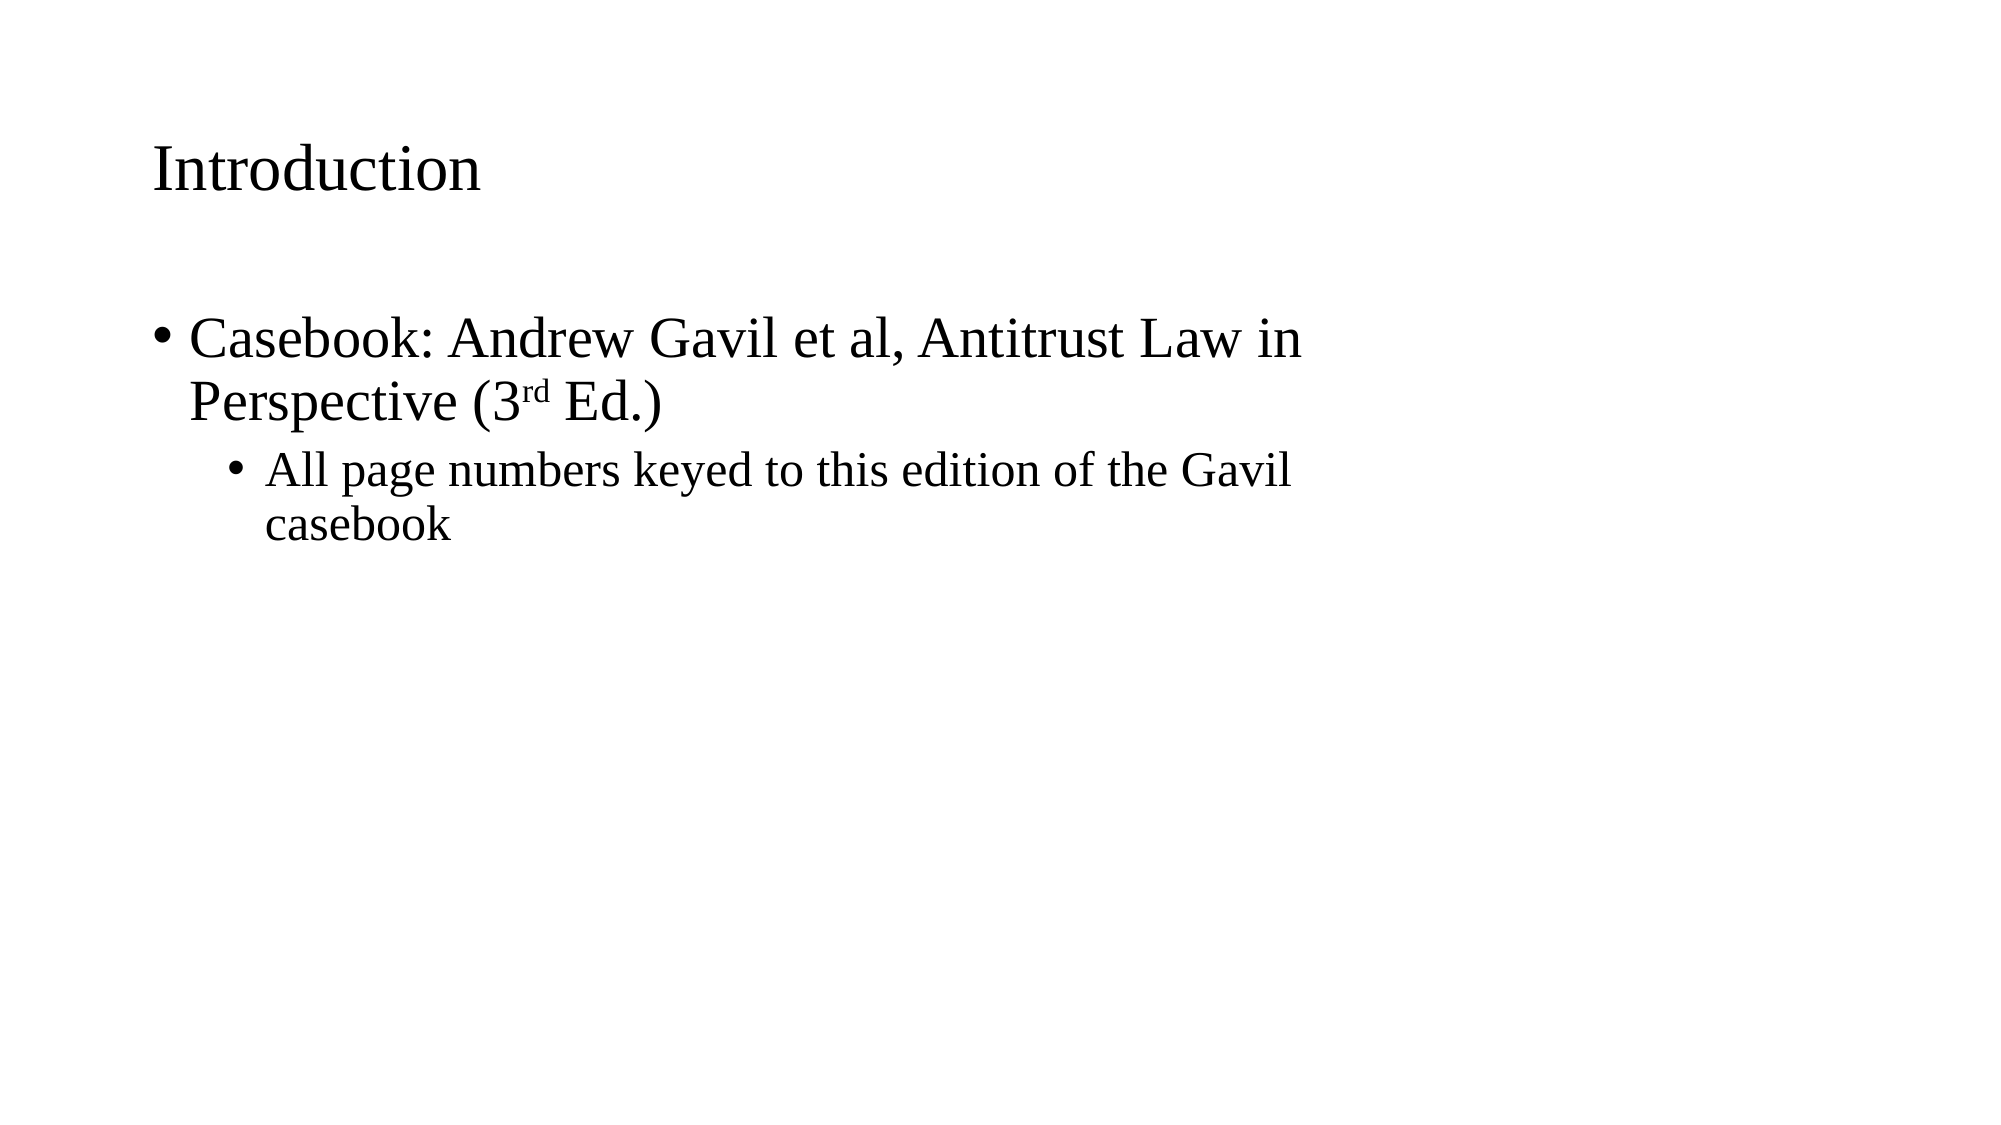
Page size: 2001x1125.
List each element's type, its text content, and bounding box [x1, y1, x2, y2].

list Casebook: Andrew Gavil et al, Antitrust Law in Perspective (3rd Ed.) All page numbers keyed to this edition of the Gavil casebook [137, 299, 1470, 1014]
title Introduction [137, 59, 1863, 278]
